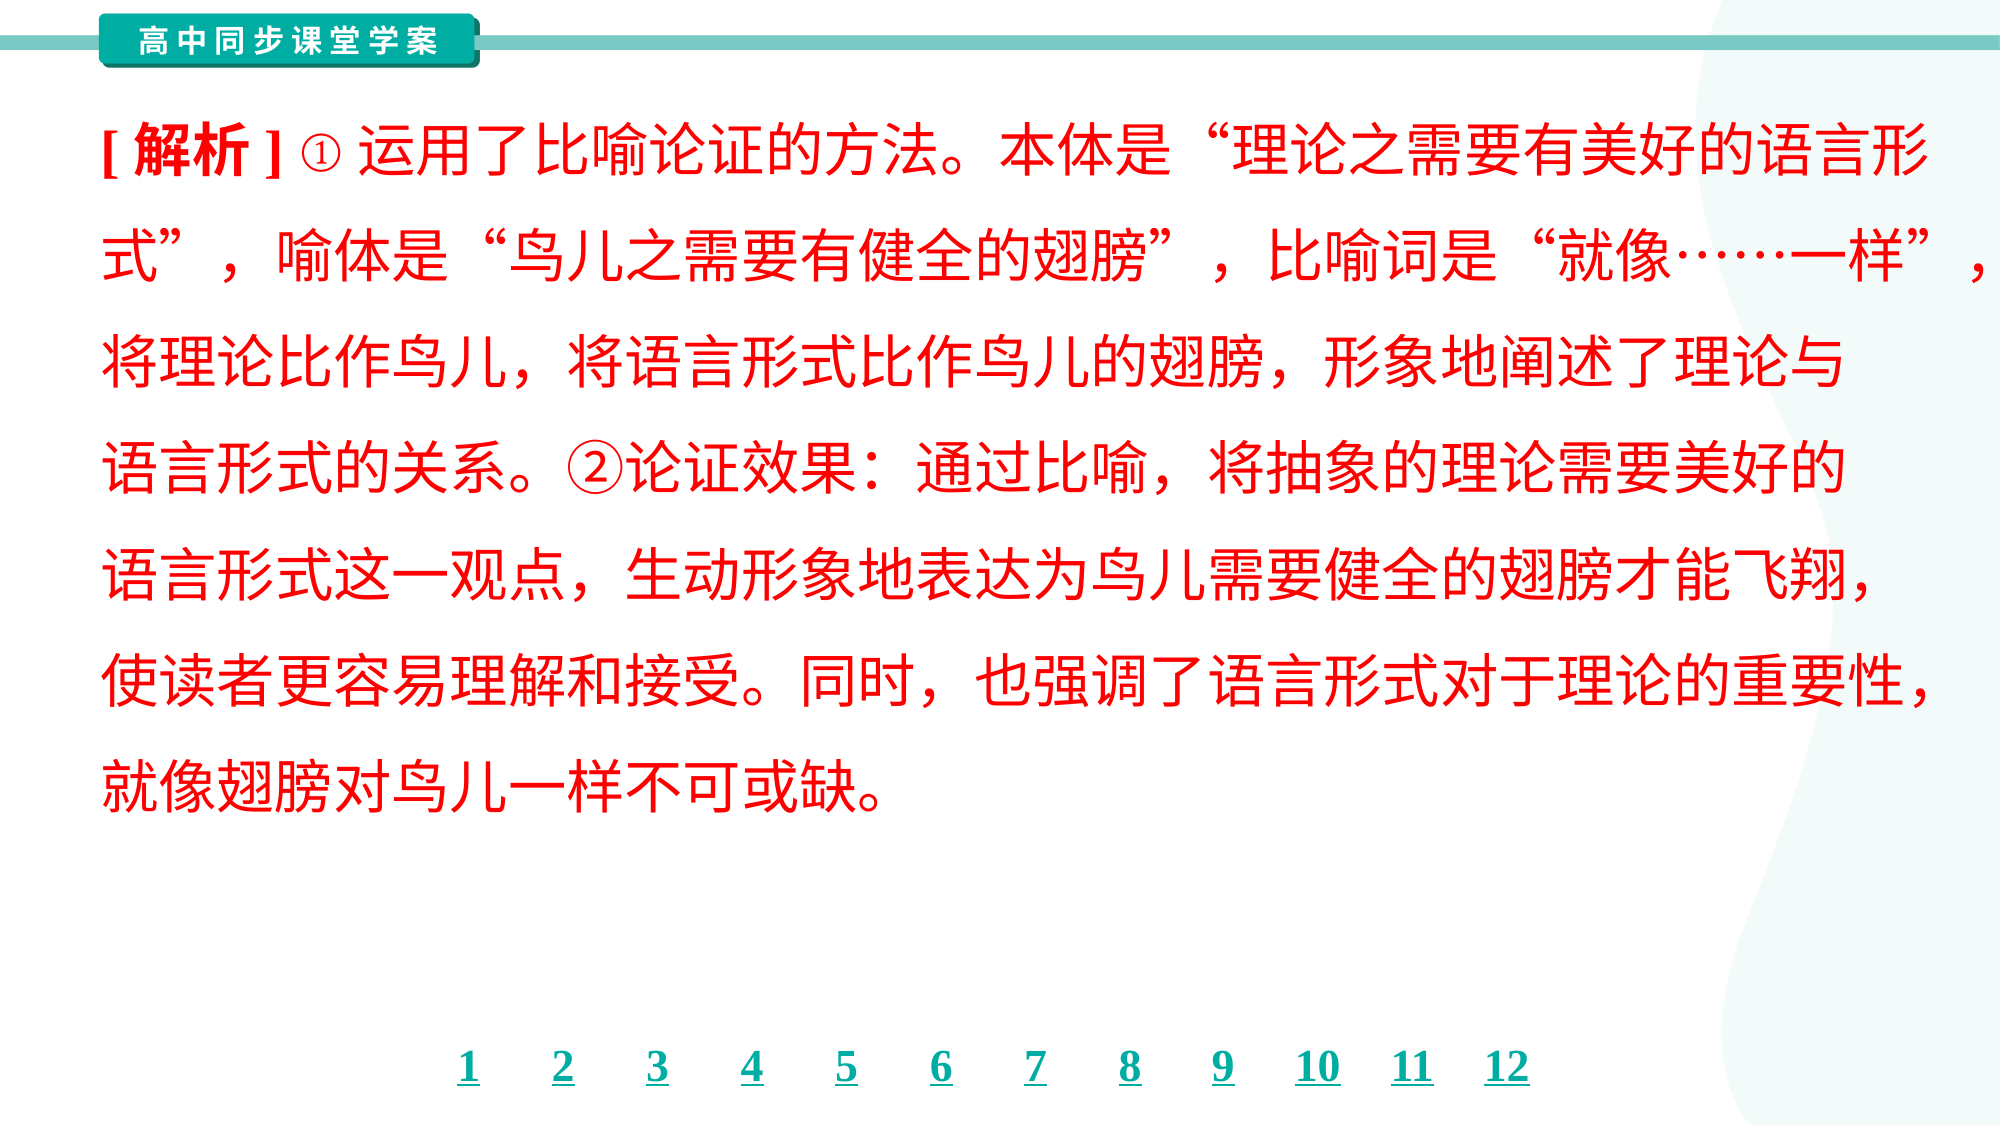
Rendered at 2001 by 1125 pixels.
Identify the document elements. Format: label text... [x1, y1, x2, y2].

text_box [解析] ①运用了比喻论证的方法。本体是“理论之需要有美好的语言形 式”，喻体是“鸟儿之需要有健全的翅膀”，比喻词是“就像……一样”， 将理论比作鸟儿，将语言形式比作鸟儿的翅膀，形象地阐述了理论与 语言形式的关系。②论证效果：通过比喻，将抽象的理论需要美好的 语言形式这一观点，生动形象地表达为鸟儿需要健全的翅膀才能飞翔， 使读者更容易理解和接受。同时，也强调了语言形式对于理论的重要性， 就像翅膀对鸟儿一样不可或缺。 [100, 76, 1899, 821]
picture [0, 0, 2000, 1125]
